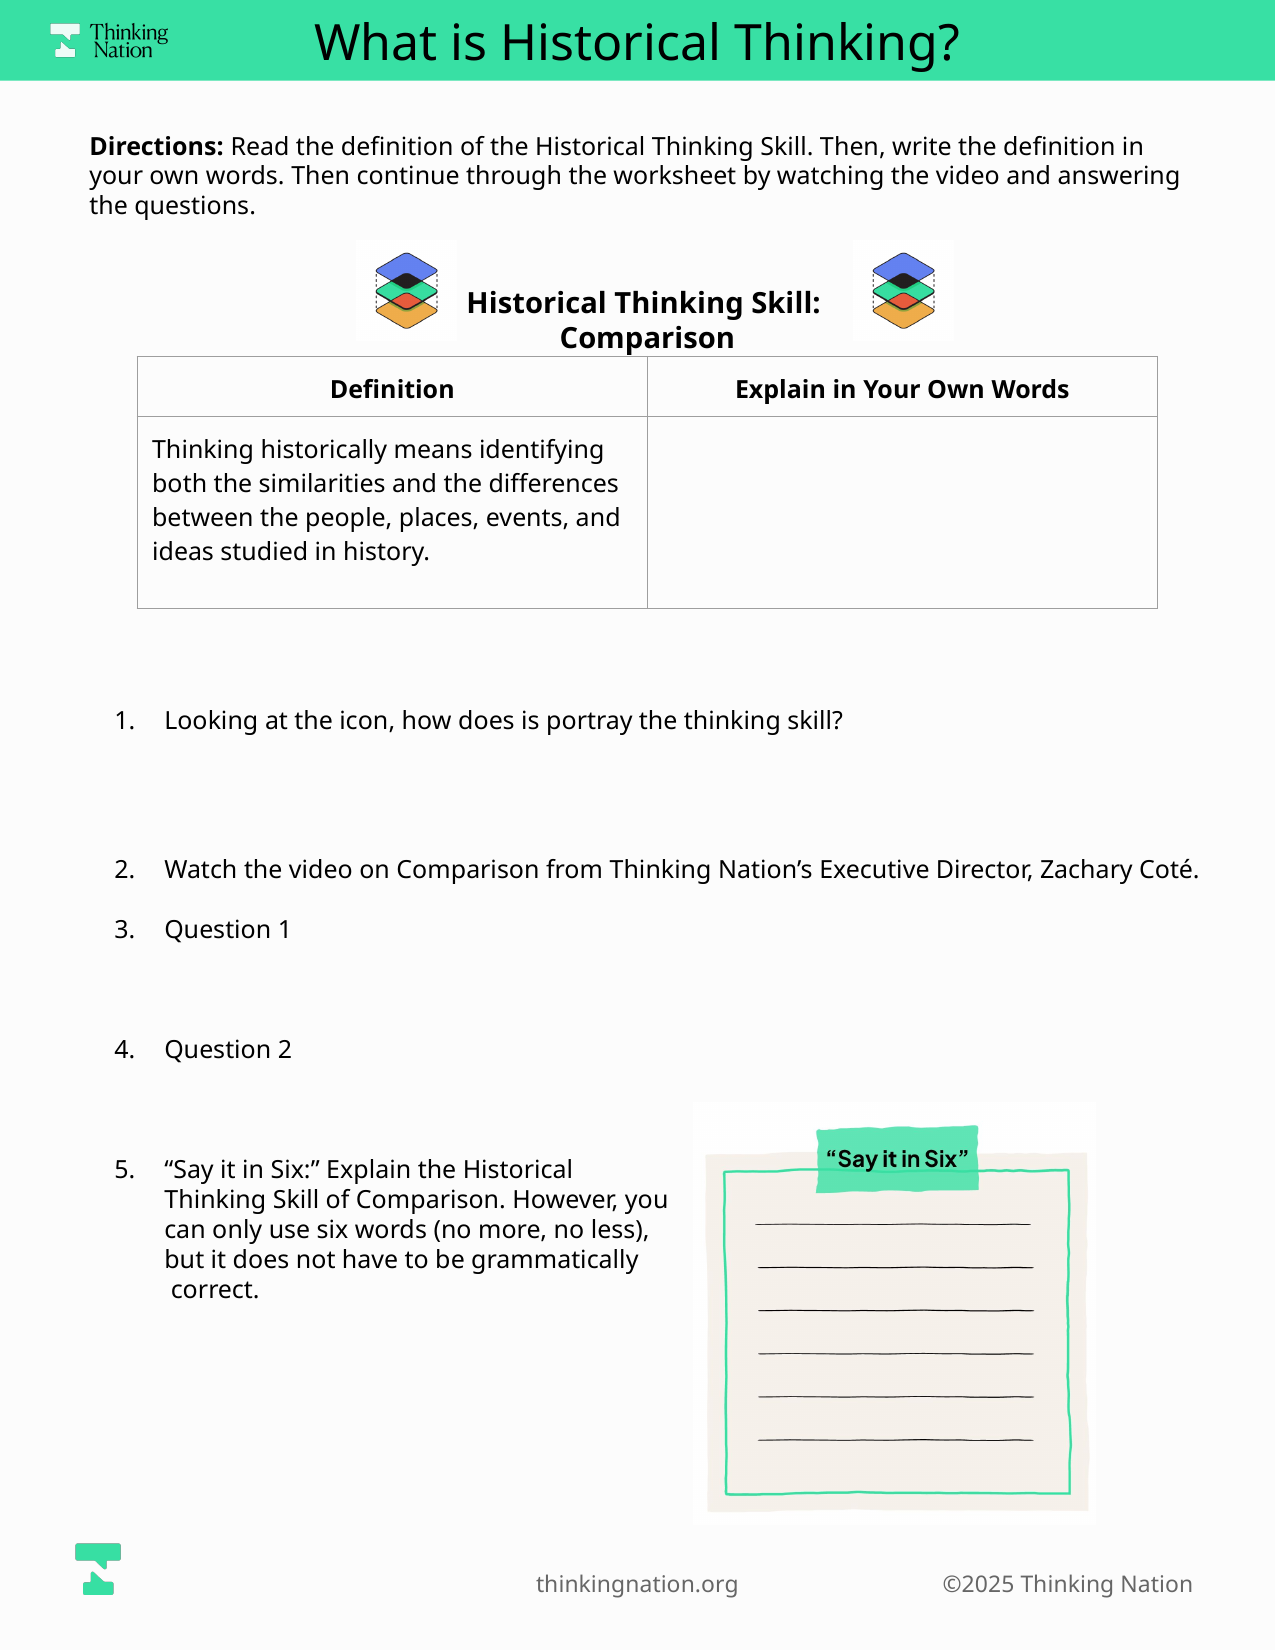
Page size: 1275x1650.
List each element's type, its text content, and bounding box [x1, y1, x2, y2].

text_box What is Historical Thinking? [0, 0, 1275, 81]
picture [62, 1533, 134, 1605]
text_box Directions: Read the definition of the Historical Thinking Skill. Then, write the definition in your own words. Then continue through the worksheet by watching the video and answering the questions. Historical Thinking Skill: Comparison Looking at the icon, how does is portray the thinking skill? Watch the video on Comparison from Thinking Nation’s Executive Director, Zachary Coté. Question 1 Question 2 “Say it in Six:” Explain the Historical Thinking Skill of Comparison. However, you can only use six words (no more, no less), but it does not have to be grammatically correct. [74, 114, 1221, 1383]
picture [36, 12, 172, 69]
table_header Definition [138, 357, 647, 416]
table_cell Thinking historically means identifying both the similarities and the differences between the people, places, events, and ideas studied in history. [138, 417, 647, 608]
picture [356, 240, 457, 341]
picture [853, 240, 955, 341]
text_box [456, 1534, 1275, 1613]
table_header Explain in Your Own Words [648, 357, 1157, 416]
table_cell [648, 417, 1157, 608]
picture [692, 1101, 1097, 1526]
